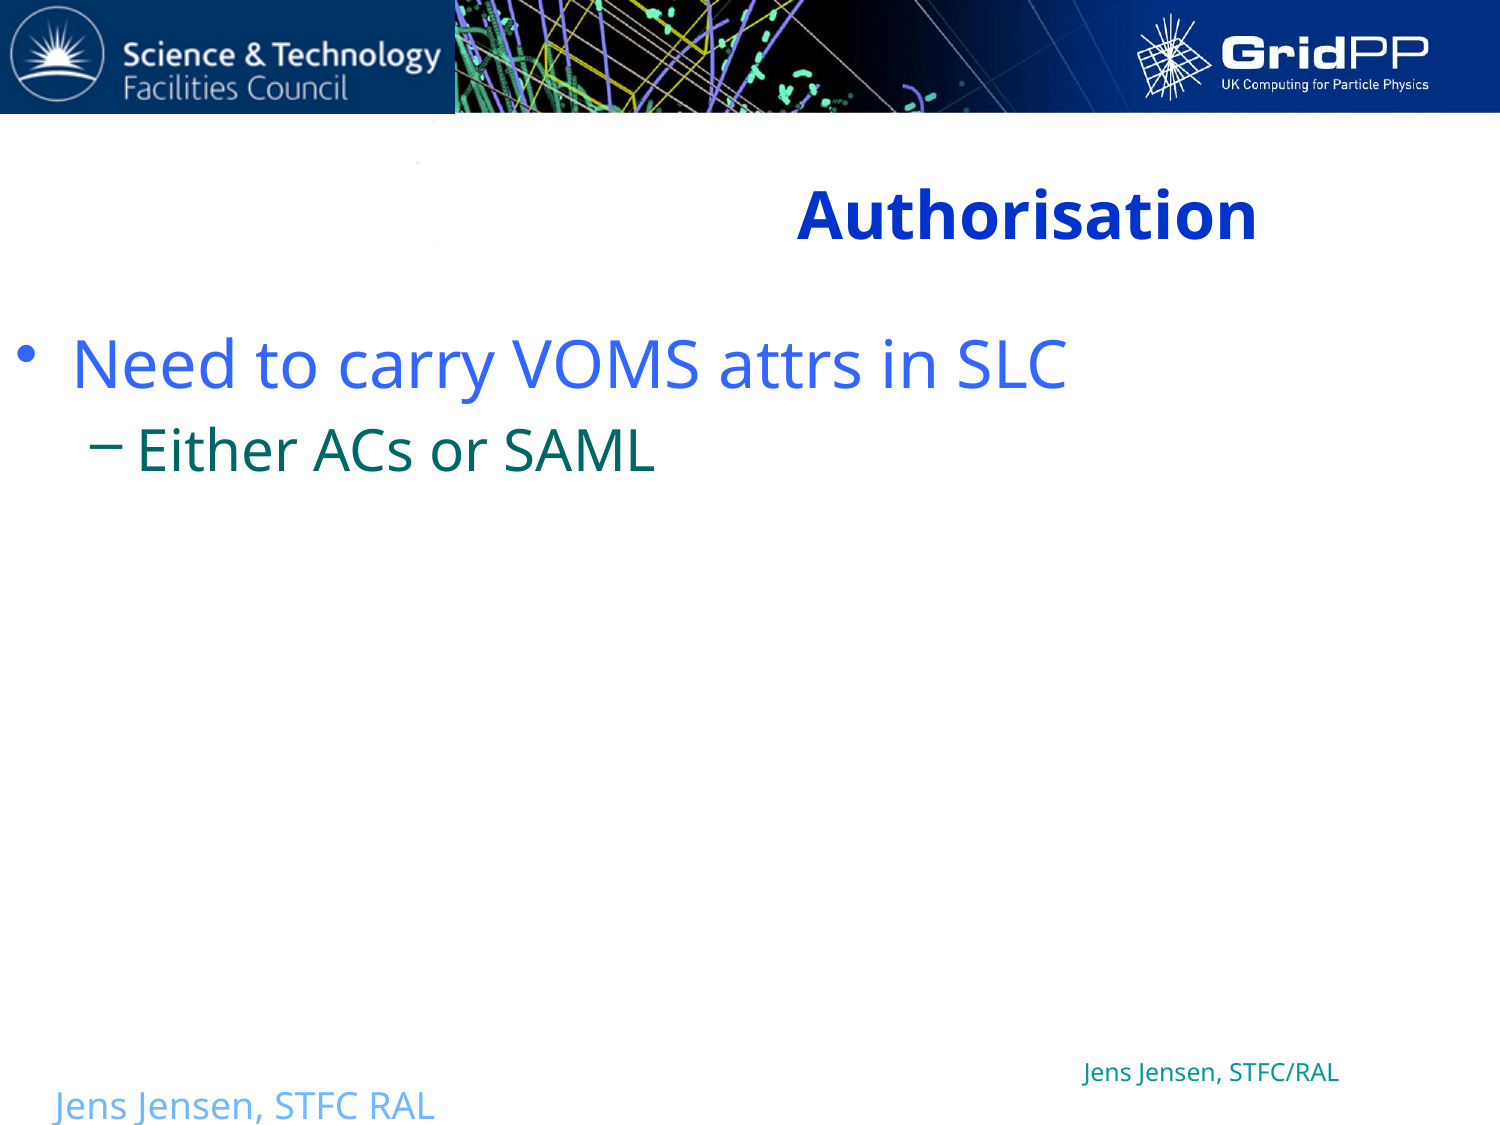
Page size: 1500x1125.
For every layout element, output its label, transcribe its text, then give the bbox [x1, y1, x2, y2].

title Authorisation [584, 125, 1473, 301]
list Need to carry VOMS attrs in SLC Either ACs or SAML [0, 314, 1500, 1036]
picture [0, 0, 1500, 314]
picture [0, 1036, 1500, 1125]
